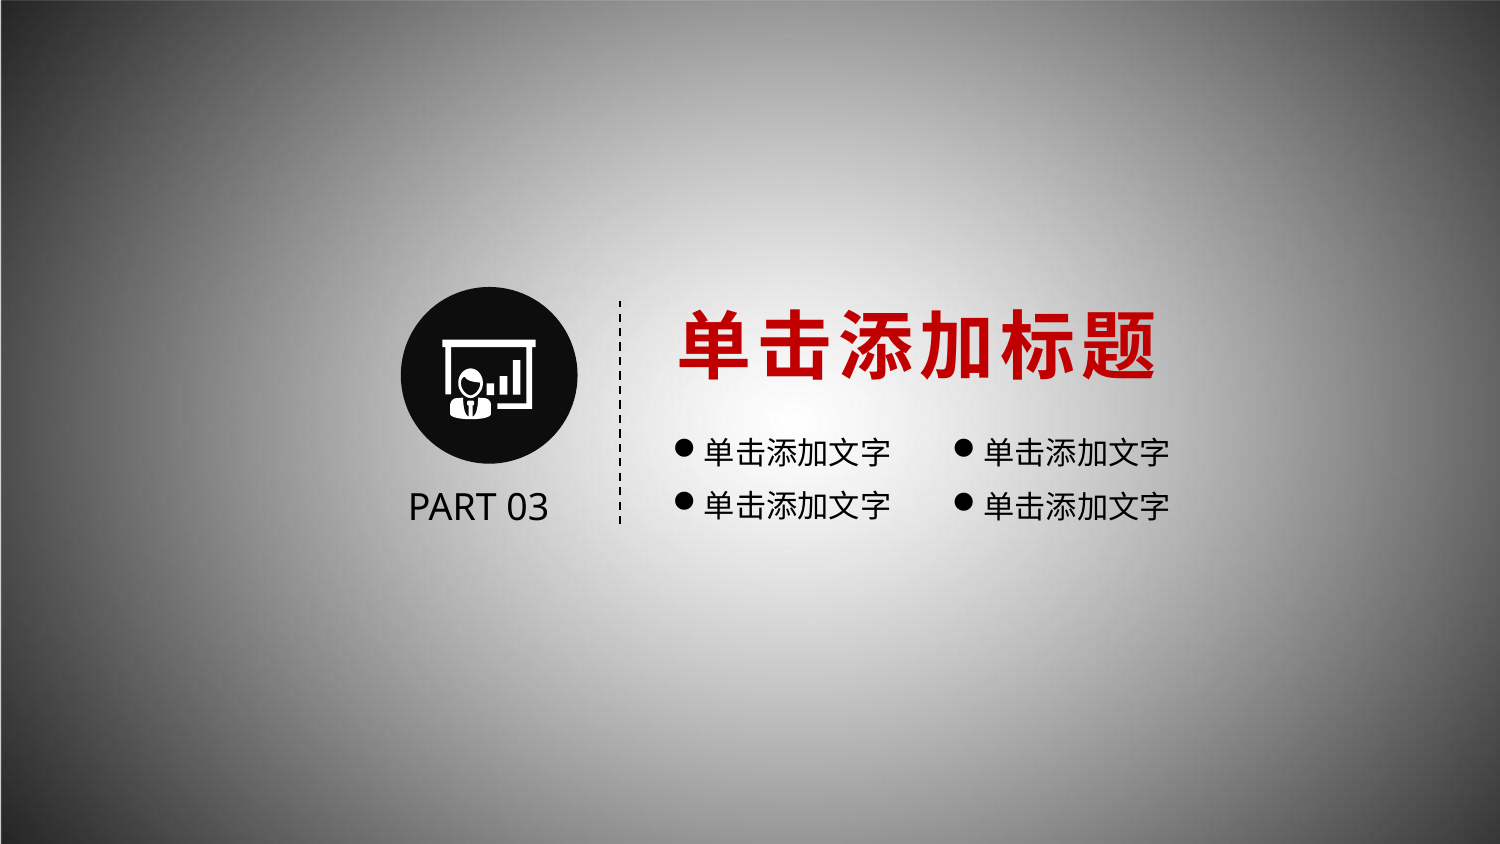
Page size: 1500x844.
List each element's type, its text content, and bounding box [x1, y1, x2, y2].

text_box 单击添加标题 [661, 290, 1173, 396]
text_box 单击添加文字 [672, 486, 1003, 524]
text_box 单击添加文字 [952, 487, 1282, 525]
text_box 单击添加文字 [672, 433, 952, 471]
text_box PART 03 [408, 482, 572, 528]
text_box 单击添加文字 [952, 433, 1282, 472]
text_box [400, 286, 578, 464]
picture [2, 1, 1500, 844]
